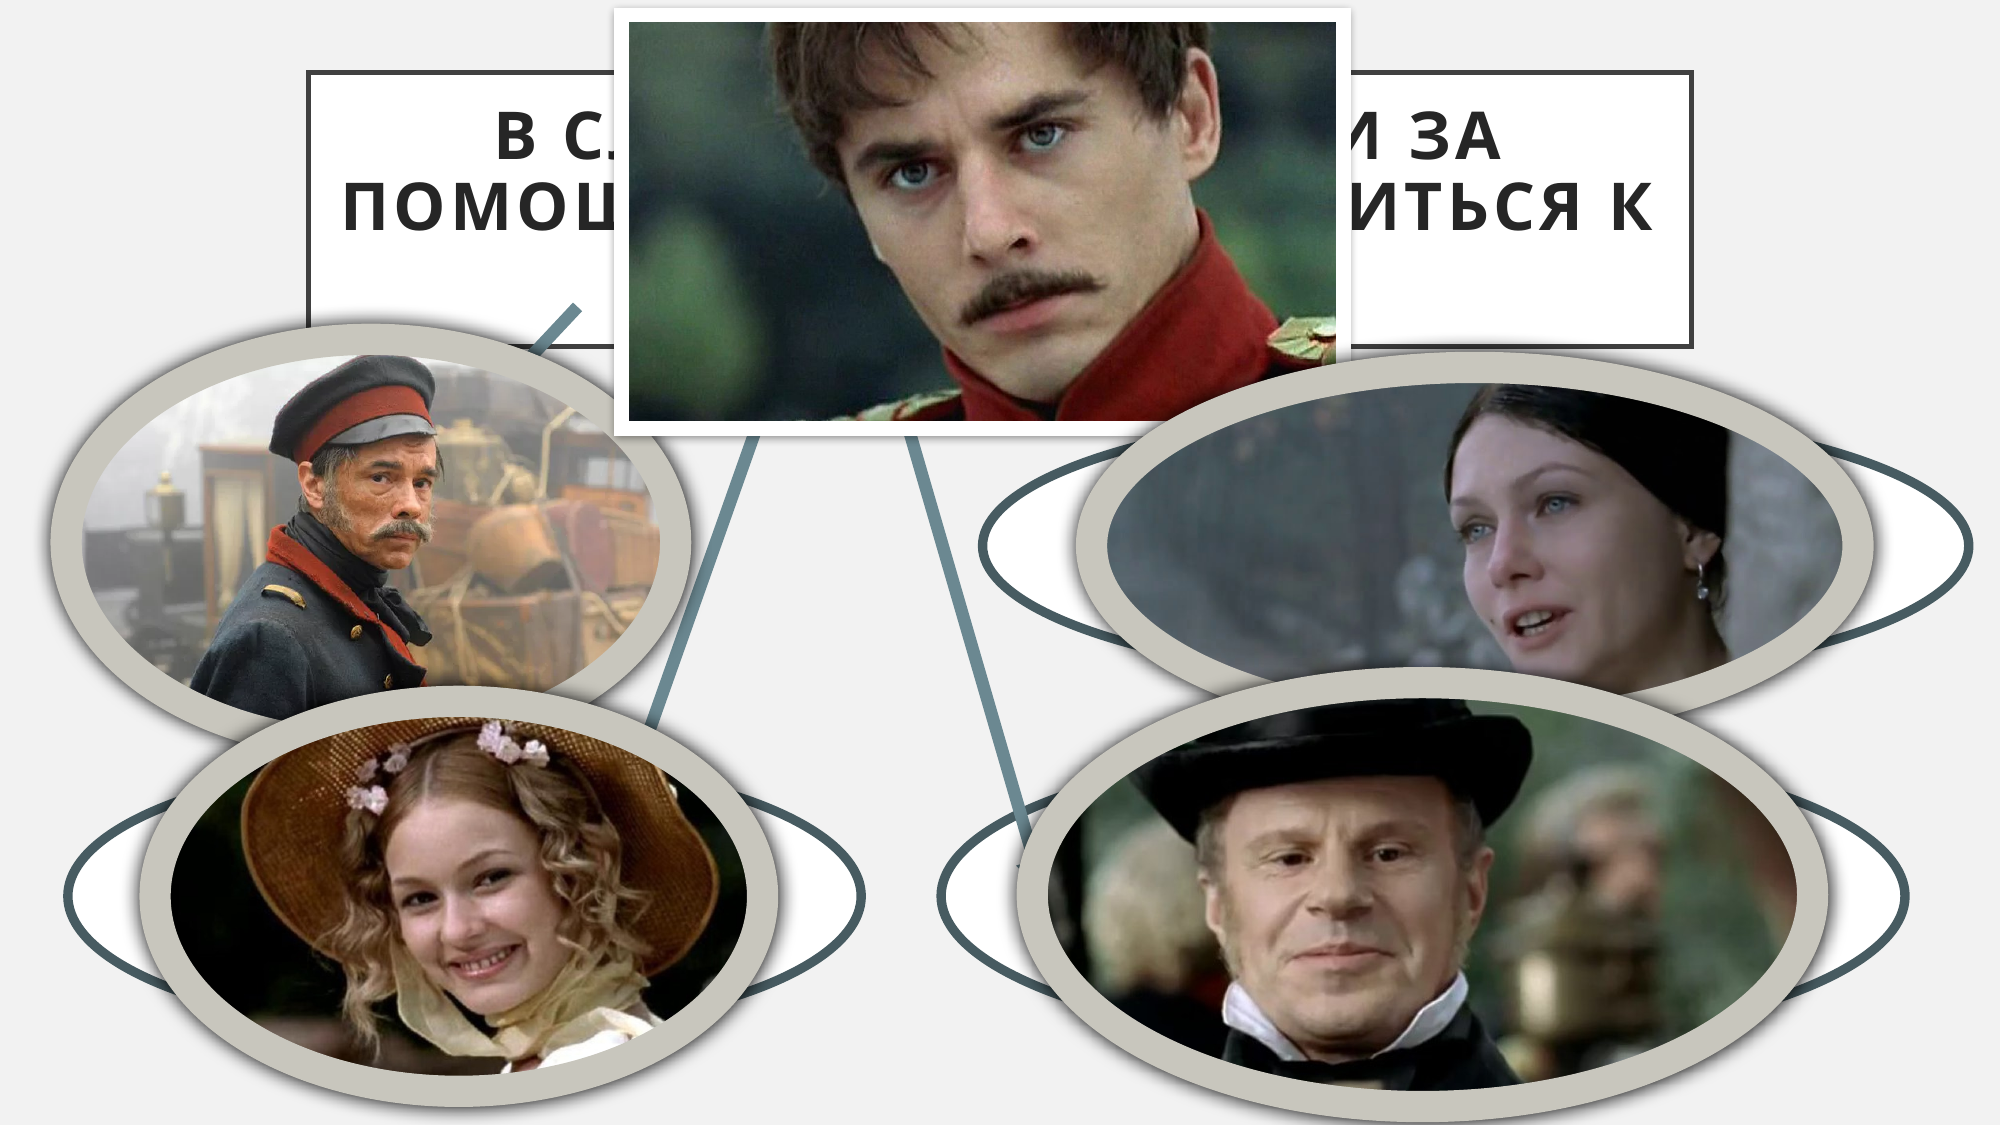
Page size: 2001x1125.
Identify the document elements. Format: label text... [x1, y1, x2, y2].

picture [66, 22, 1859, 1107]
title в сложной ситуации за помощью можно обратиться к … [306, 70, 609, 306]
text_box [67, 746, 155, 1033]
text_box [1337, 307, 1905, 1047]
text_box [67, 306, 628, 339]
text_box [676, 422, 862, 1033]
title в сложной ситуации за помощью можно обратиться к … [1356, 70, 1694, 302]
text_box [1337, 302, 1969, 683]
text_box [873, 422, 1091, 1047]
